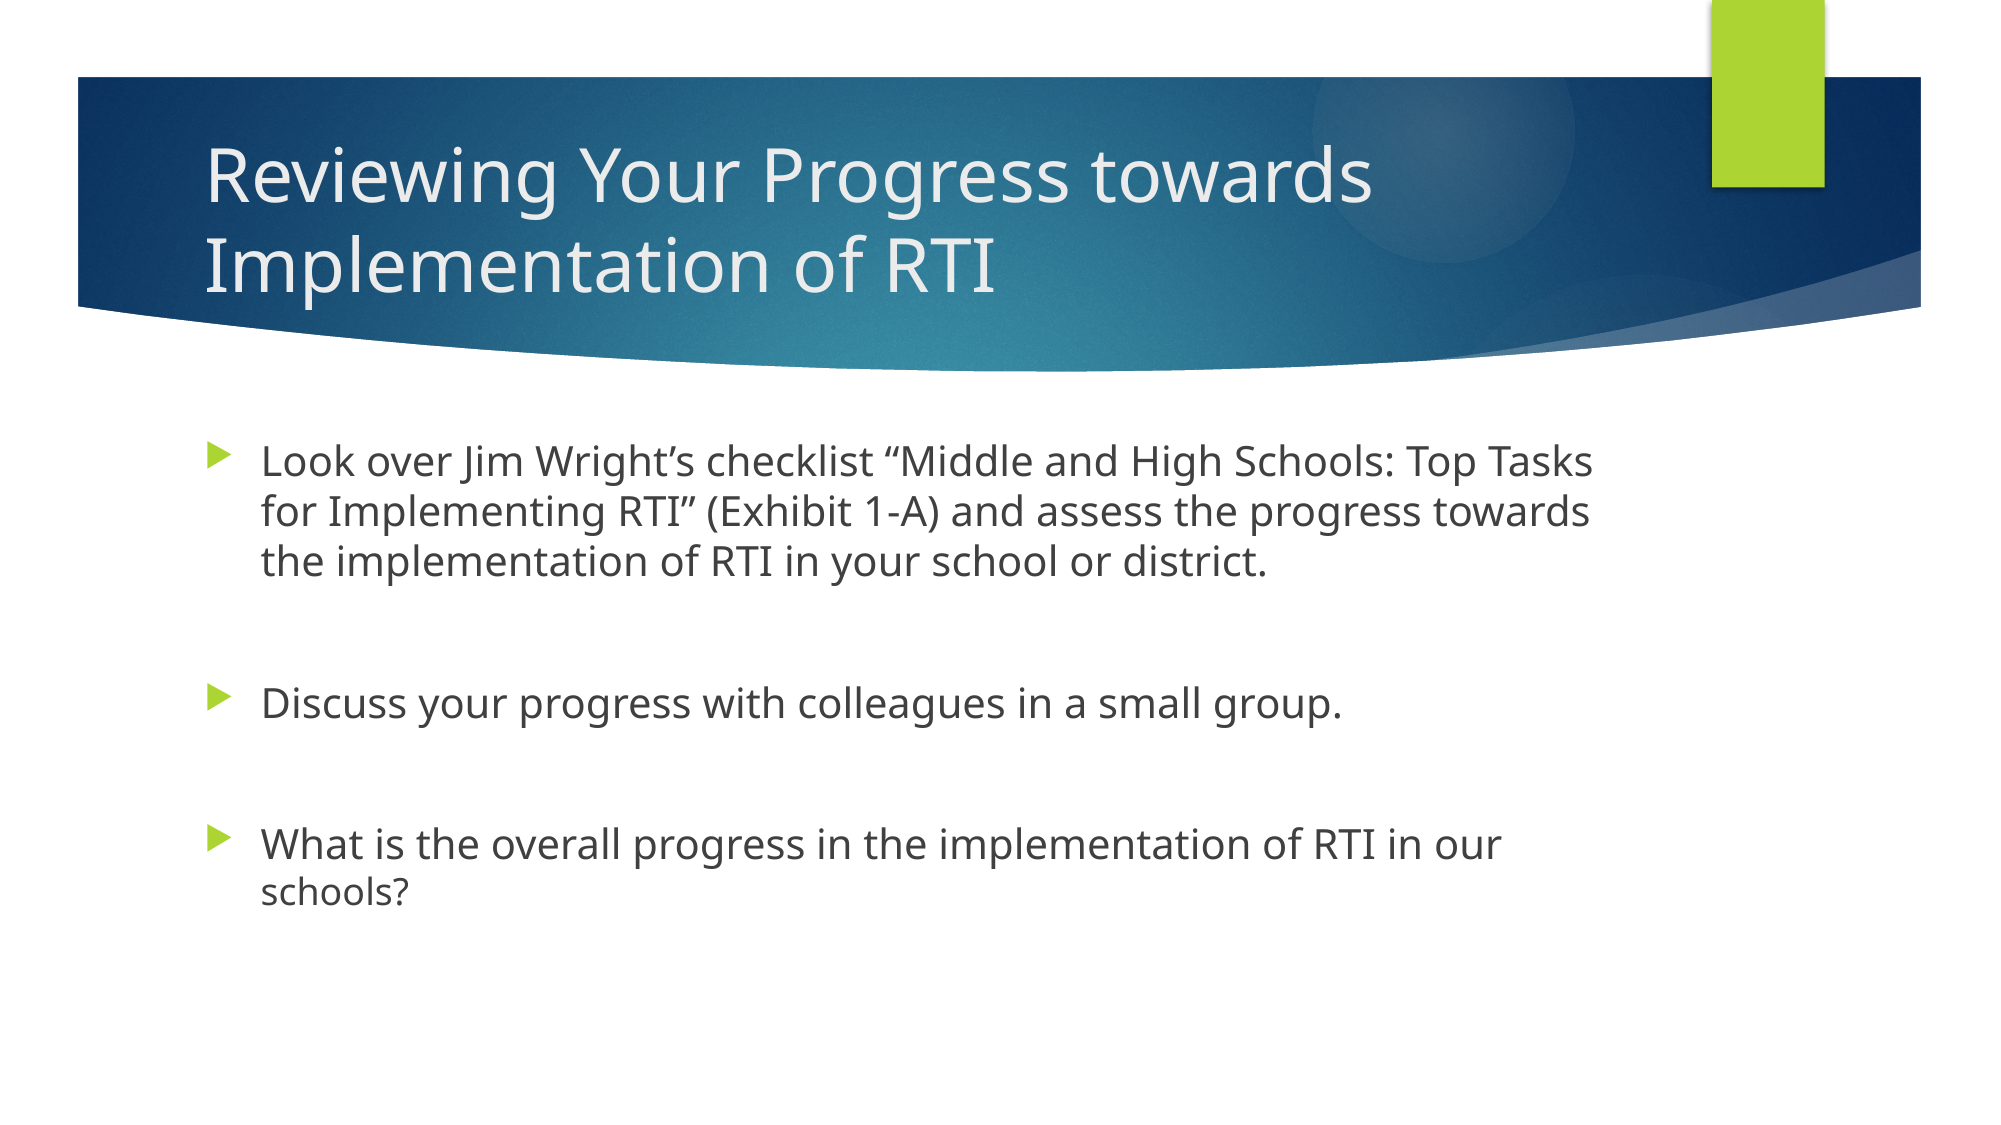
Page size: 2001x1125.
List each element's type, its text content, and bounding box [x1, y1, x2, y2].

list Look over Jim Wright’s checklist “Middle and High Schools: Top Tasks for Implementing RTI” (Exhibit 1-A) and assess the progress towards the implementation of RTI in your school or district. Discuss your progress with colleagues in a small group. What is the overall progress in the implementation of RTI in our schools? [189, 427, 1627, 988]
title Reviewing Your Progress towards Implementation of RTI [189, 159, 1627, 276]
